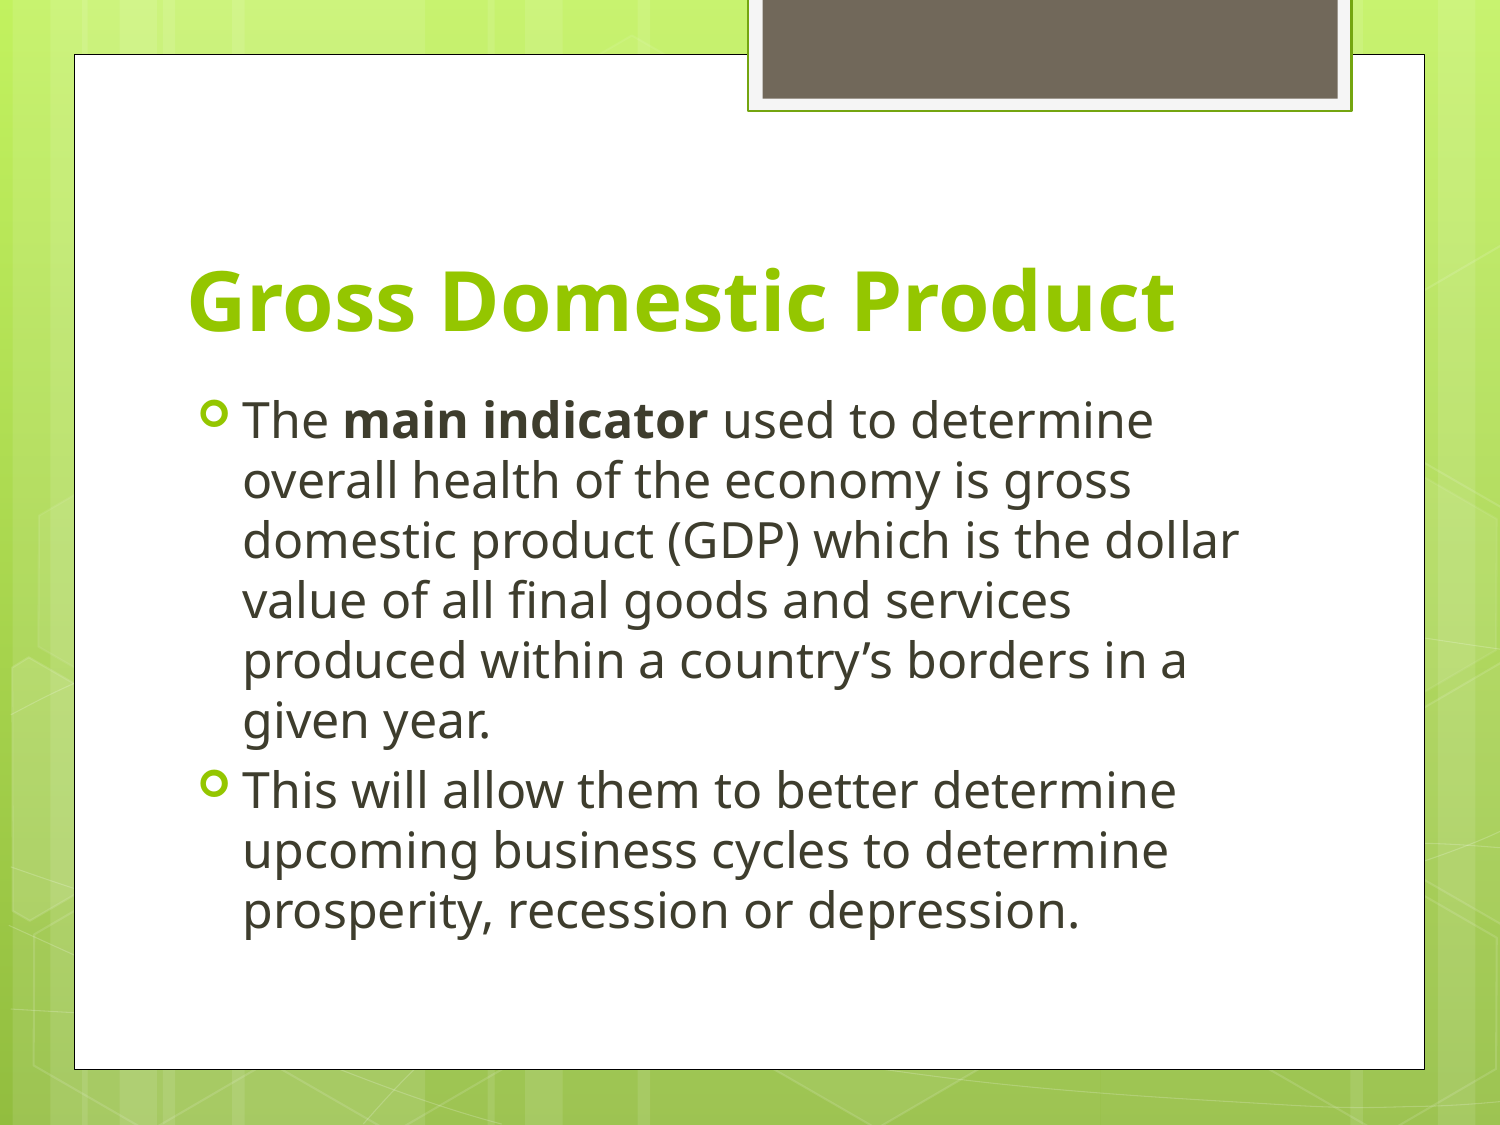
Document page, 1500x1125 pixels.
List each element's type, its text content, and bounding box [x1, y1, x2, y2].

title Gross Domestic Product [171, 168, 1324, 357]
list The main indicator used to determine overall health of the economy is gross domestic product (GDP) which is the dollar value of all final goods and services produced within a country’s borders in a given year. This will allow them to better determine upcoming business cycles to determine prosperity, recession or depression. [171, 381, 1283, 957]
